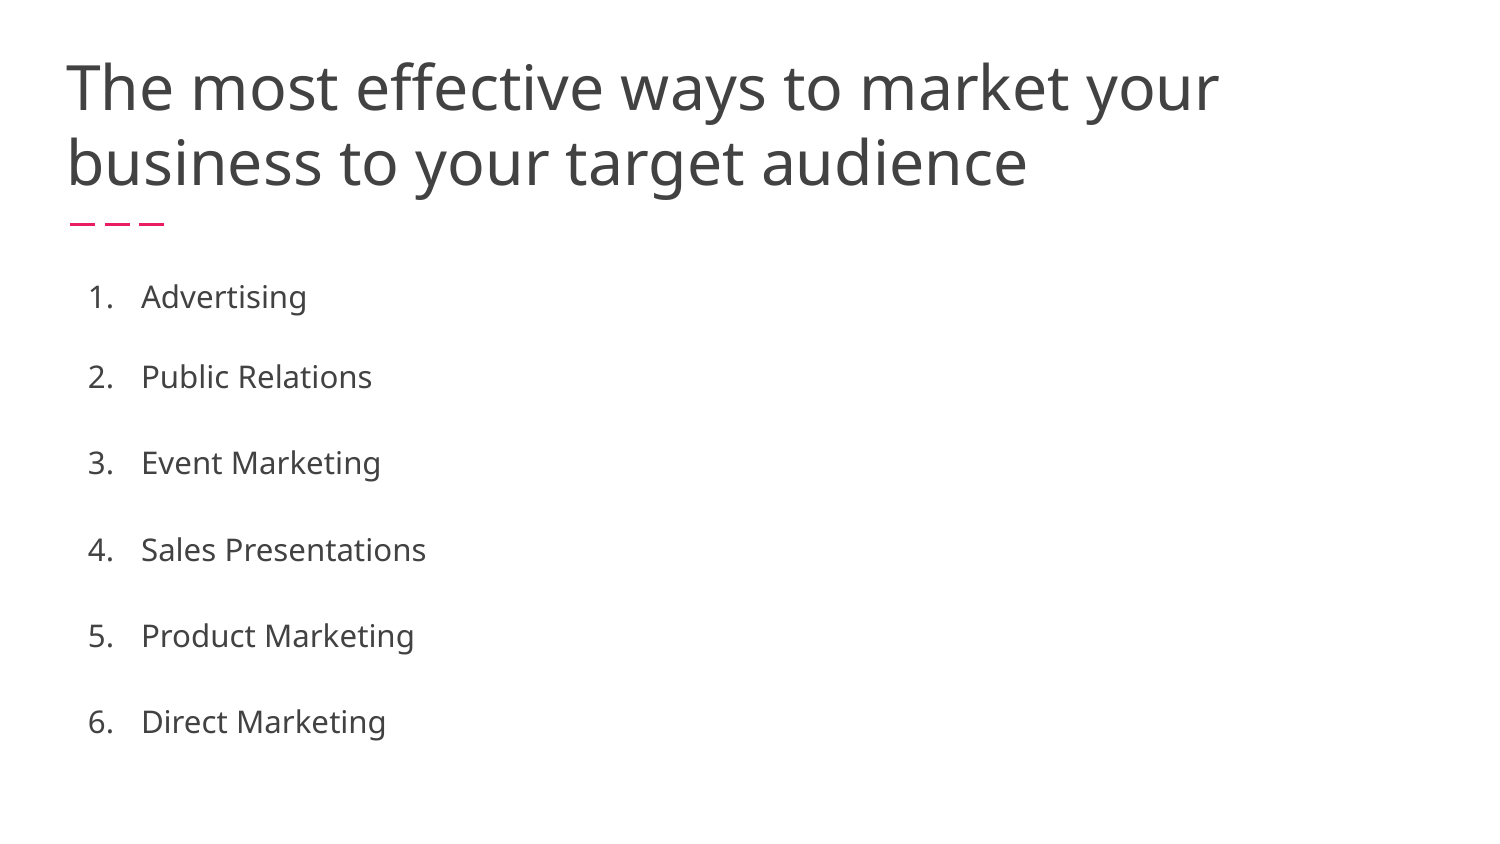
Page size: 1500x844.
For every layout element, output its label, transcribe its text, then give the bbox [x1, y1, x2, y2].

list Advertising Public Relations Event Marketing Sales Presentations Product Marketing Direct Marketing [51, 256, 1449, 765]
title The most effective ways to market your business to your target audience [51, 41, 1449, 214]
